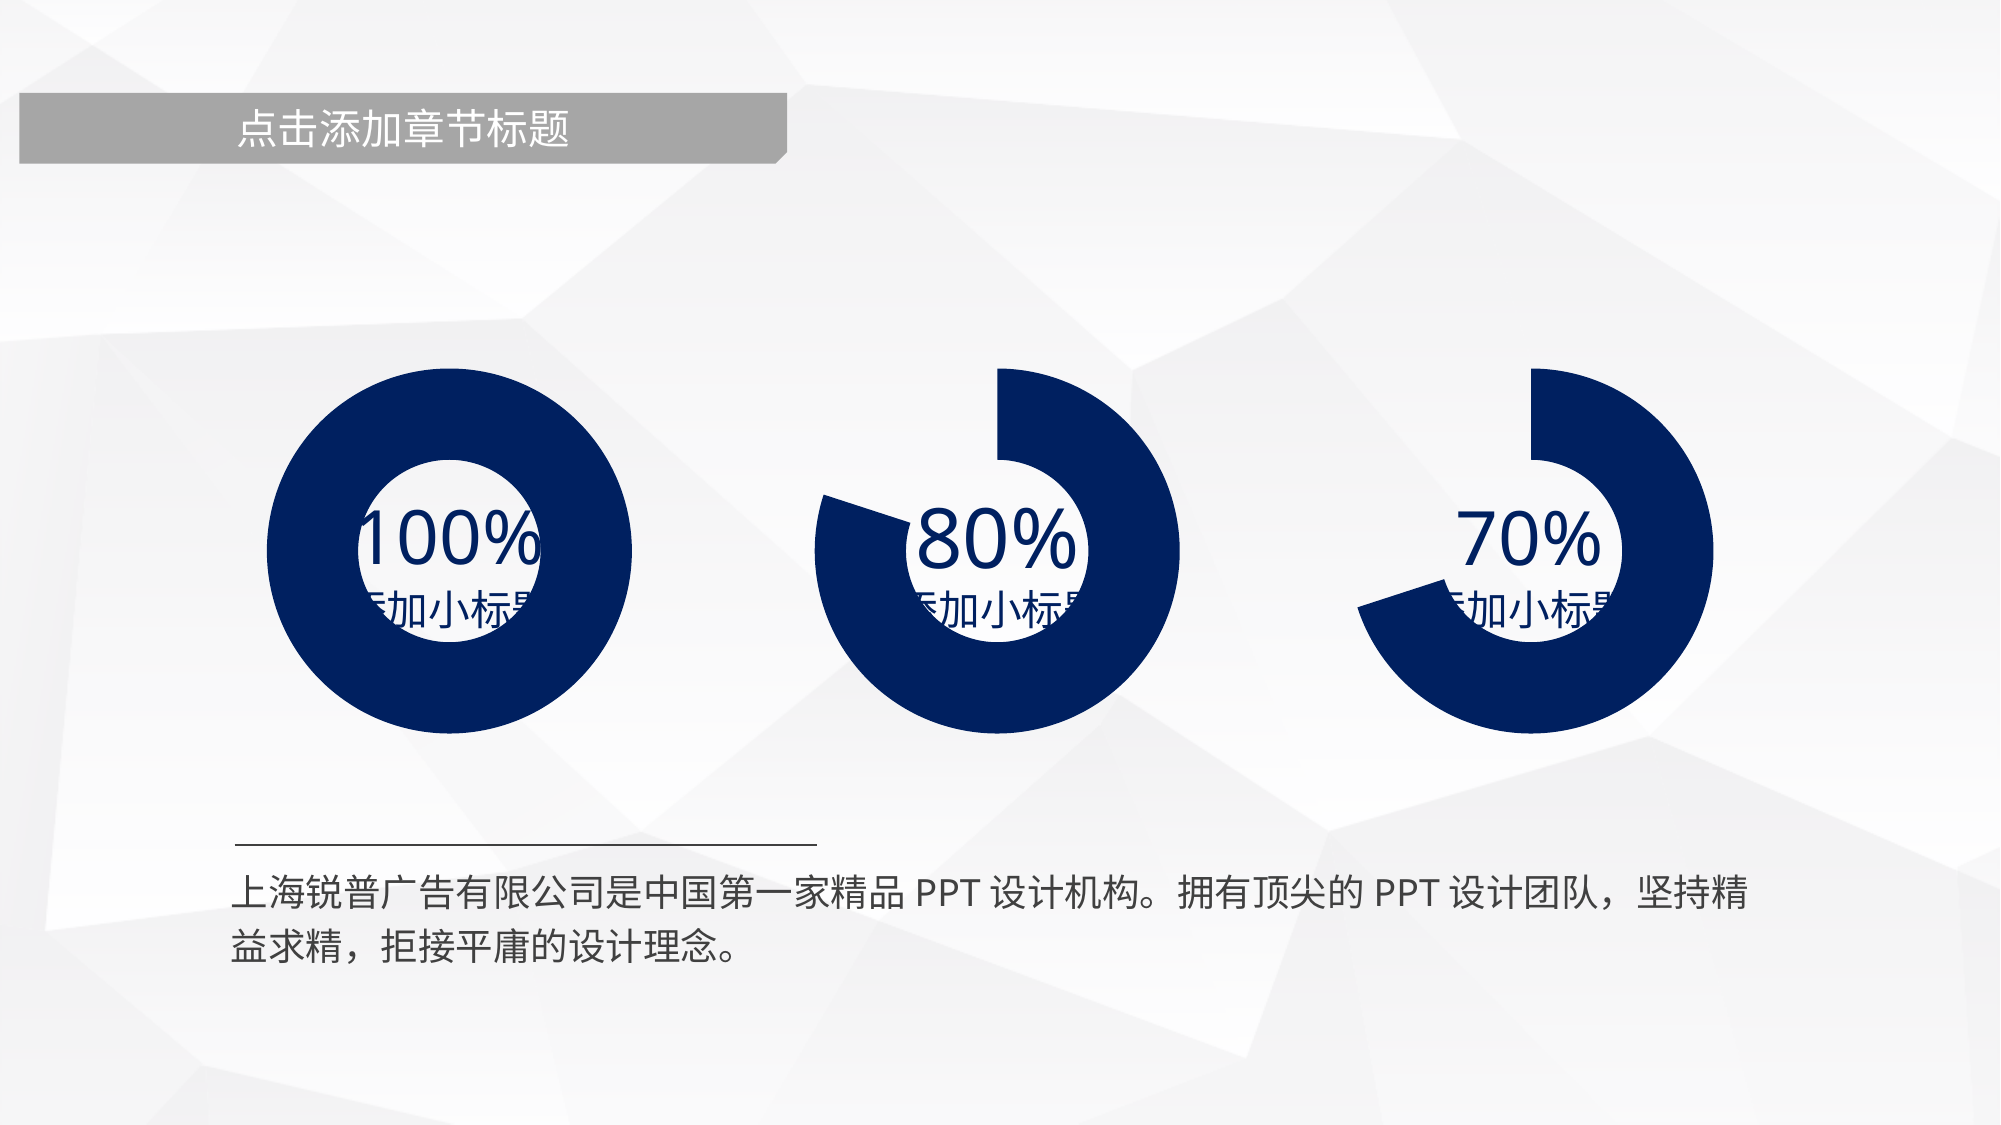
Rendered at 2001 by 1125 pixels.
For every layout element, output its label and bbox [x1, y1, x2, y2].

picture [0, 0, 2000, 1125]
chart [178, 326, 722, 784]
chart [725, 326, 1803, 784]
